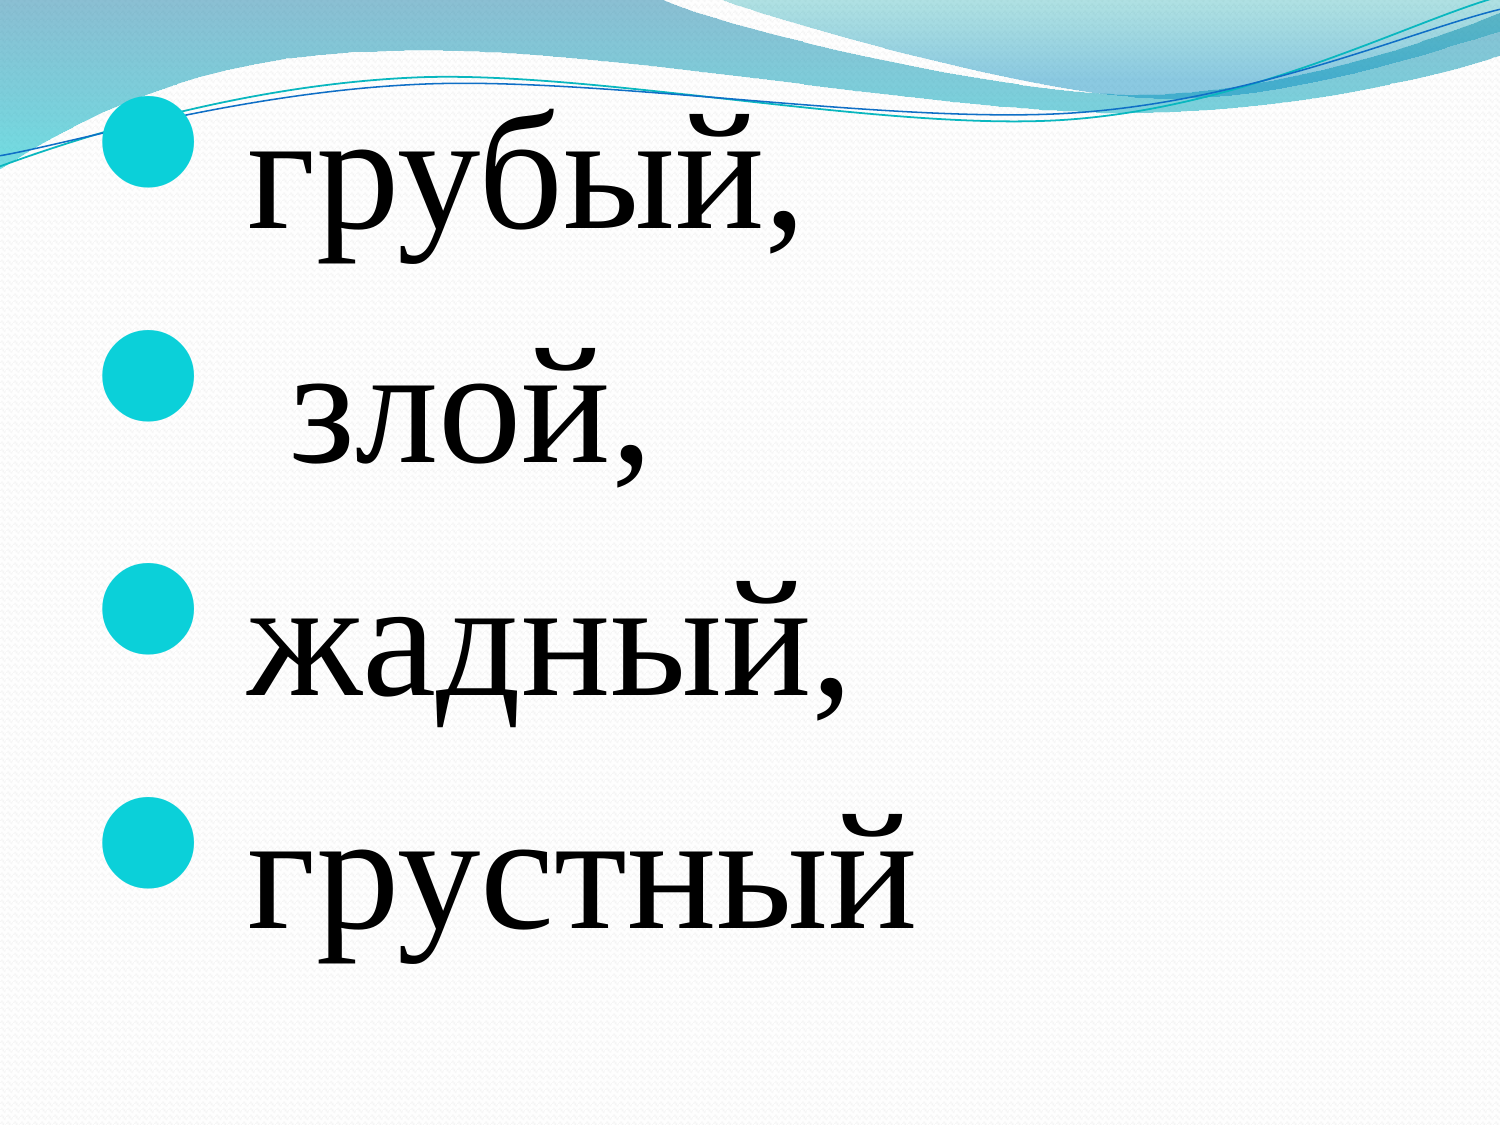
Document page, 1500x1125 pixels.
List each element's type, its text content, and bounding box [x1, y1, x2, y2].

list грубый, злой, жадный, грустный [75, 54, 1425, 1005]
